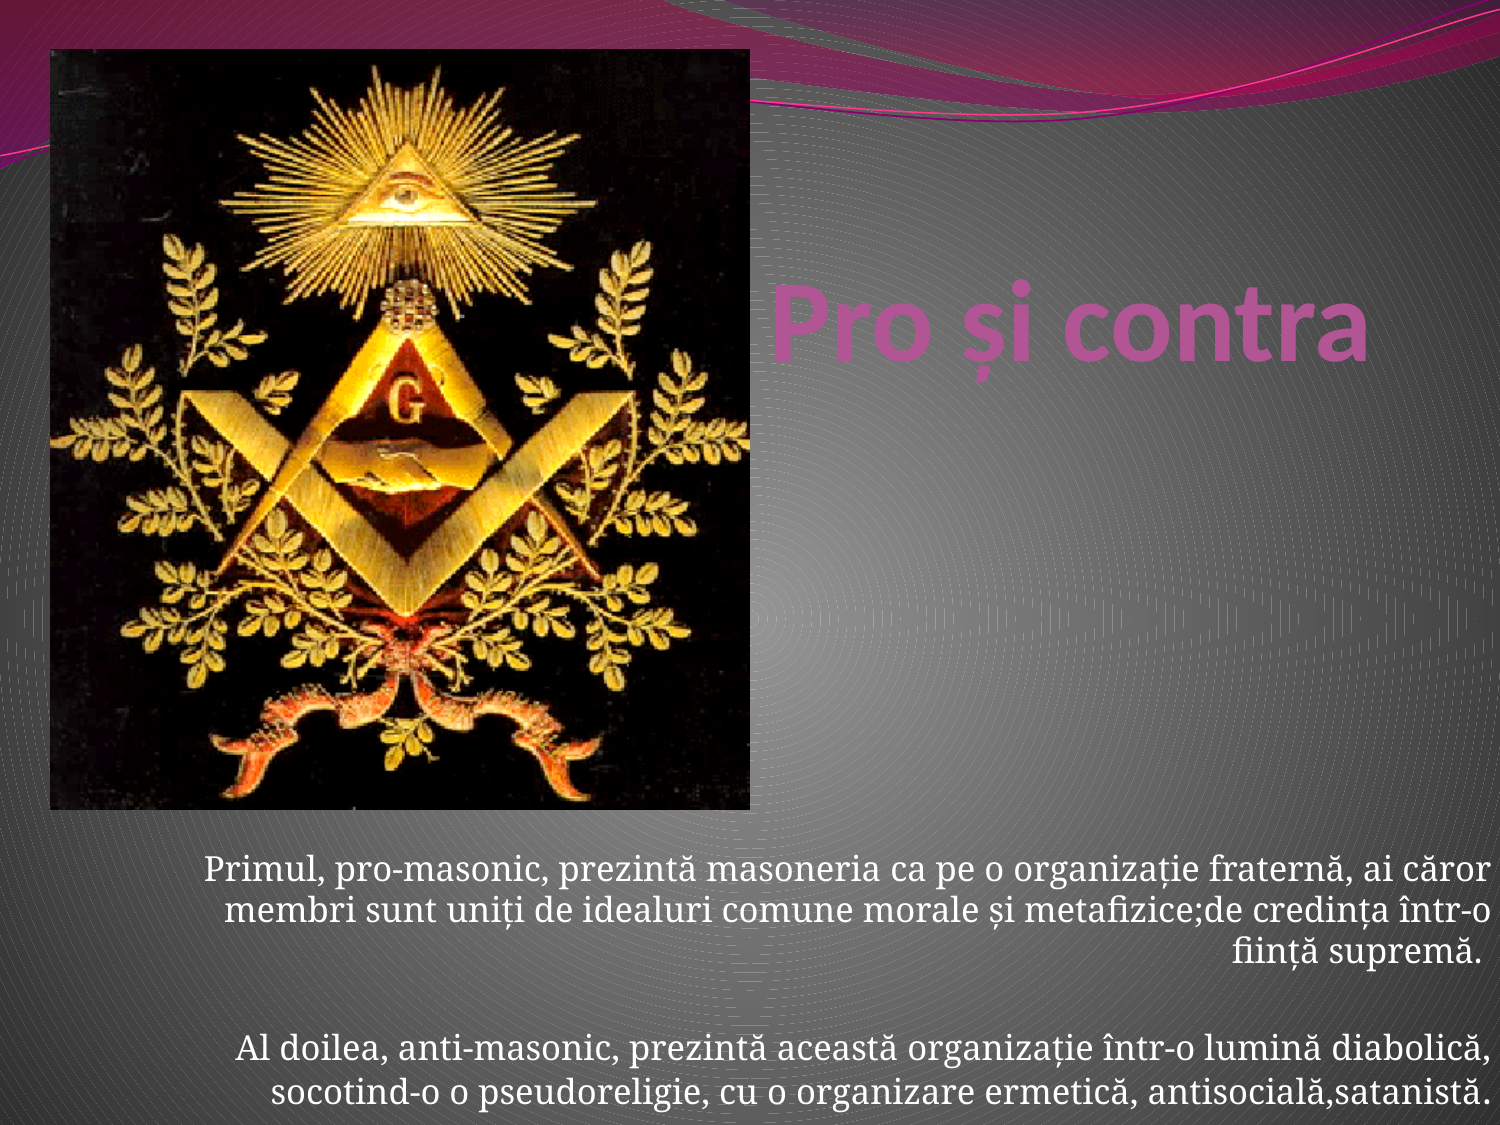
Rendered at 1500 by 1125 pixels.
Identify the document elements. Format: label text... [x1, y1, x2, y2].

title Pro și contra [758, 224, 1376, 525]
subtitle Primul, pro-masonic, prezintă masoneria ca pe o organizație fraternă, ai căror membri sunt uniți de idealuri comune morale și metafizice;de credința într-o ființă supremă. Al doilea, anti-masonic, prezintă această organizație într-o lumină diabolică, socotind-o o pseudoreligie, cu o organizare ermetică, antisocială,satanistă. [162, 787, 1500, 1125]
picture [50, 49, 750, 810]
